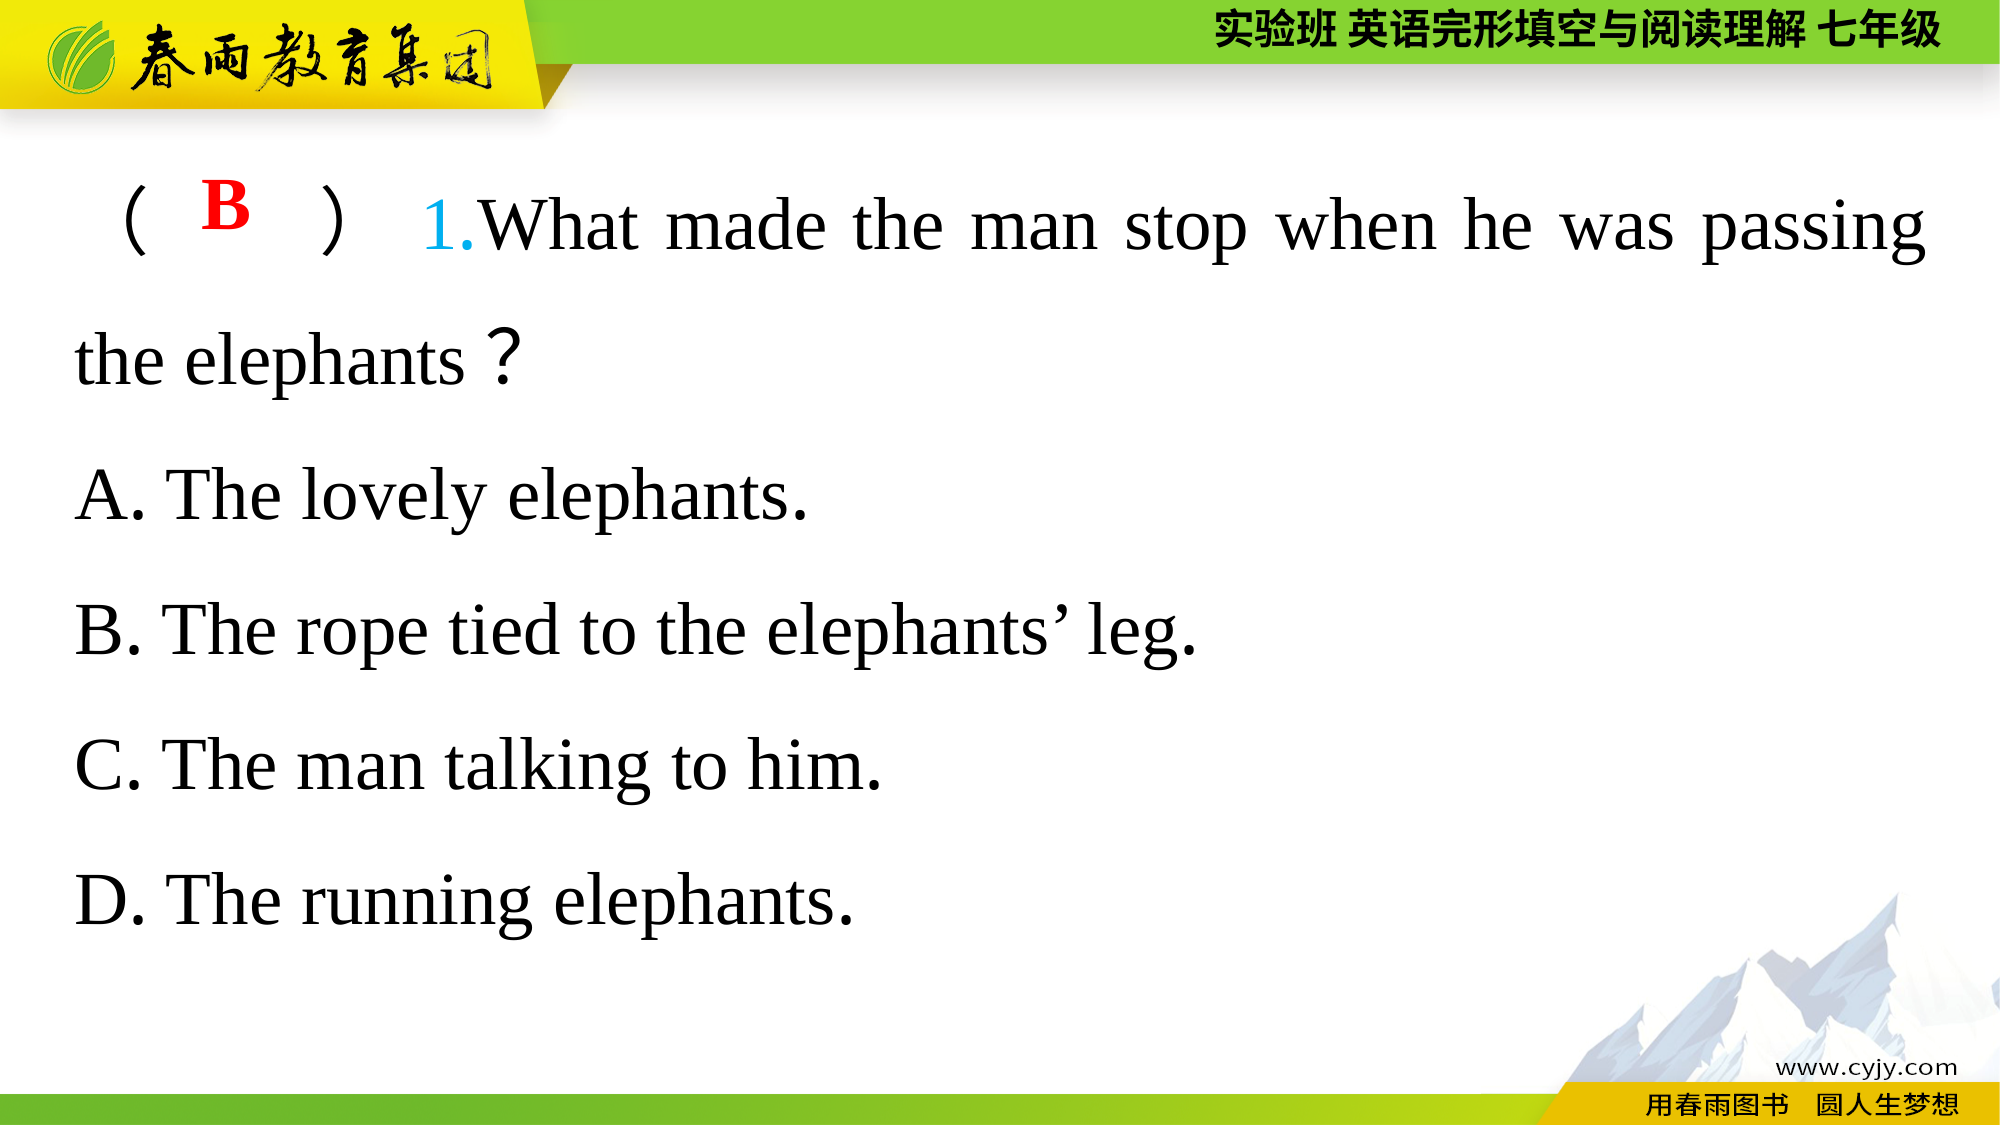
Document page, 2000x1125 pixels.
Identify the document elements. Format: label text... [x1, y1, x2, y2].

text_box B [186, 146, 267, 252]
picture [0, 0, 2000, 1125]
list （ ）1.What made the man stop when he was passing the elephants？ A. The lovely elephants. B. The rope tied to the elephants’ leg. C. The man talking to him. D. The running elephants. [59, 122, 1944, 956]
